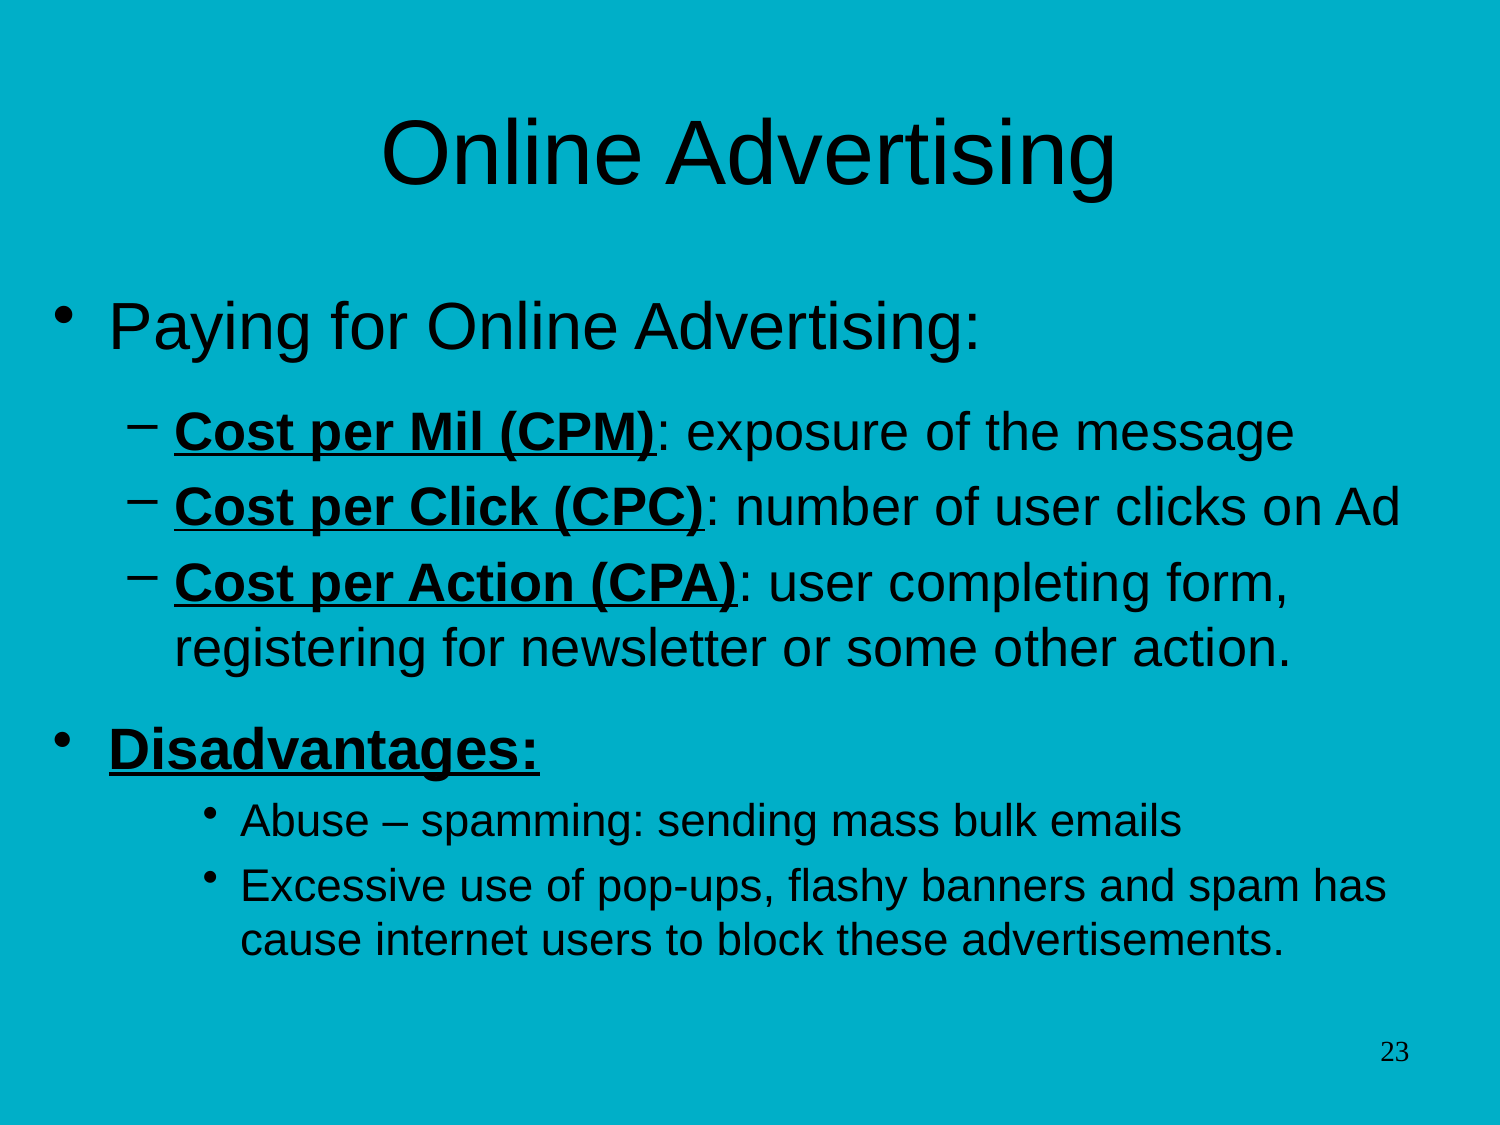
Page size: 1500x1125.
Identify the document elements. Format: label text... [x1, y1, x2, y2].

slide_number 23 [1074, 1038, 1426, 1103]
title Online Advertising [74, 44, 1426, 251]
list Paying for Online Advertising: Cost per Mil (CPM): exposure of the message Cost per Click (CPC): number of user clicks on Ad Cost per Action (CPA): user completing form, registering for newsletter or some other action. Disadvantages: Abuse – spamming: sending mass bulk emails Excessive use of pop-ups, flashy banners and spam has cause internet users to block these advertisements. [37, 274, 1463, 1038]
